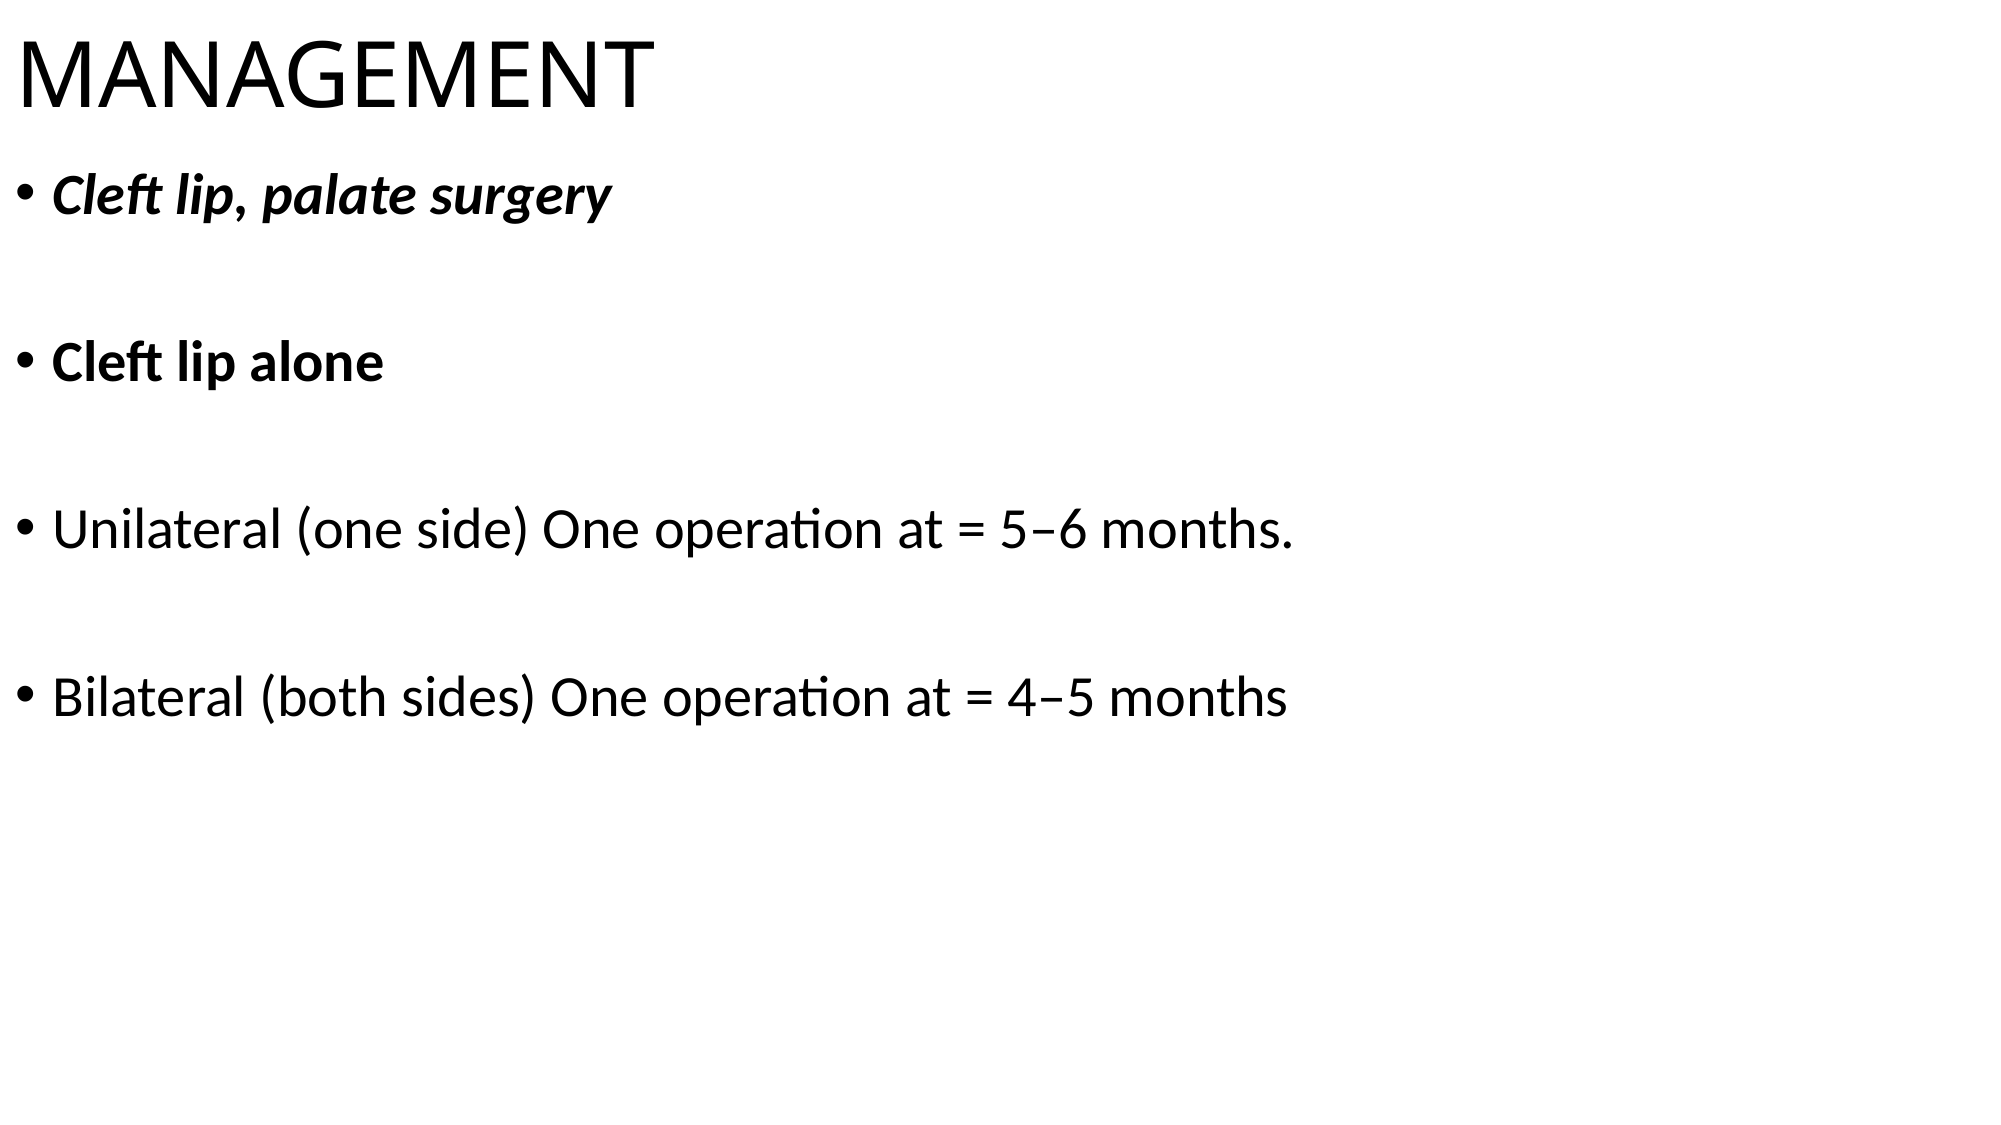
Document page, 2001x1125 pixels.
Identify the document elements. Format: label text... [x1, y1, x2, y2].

title MANAGEMENT [0, 0, 1863, 156]
list Cleft lip, palate surgery Cleft lip alone Unilateral (one side) One operation at = 5–6 months. Bilateral (both sides) One operation at = 4–5 months [0, 156, 1863, 1014]
